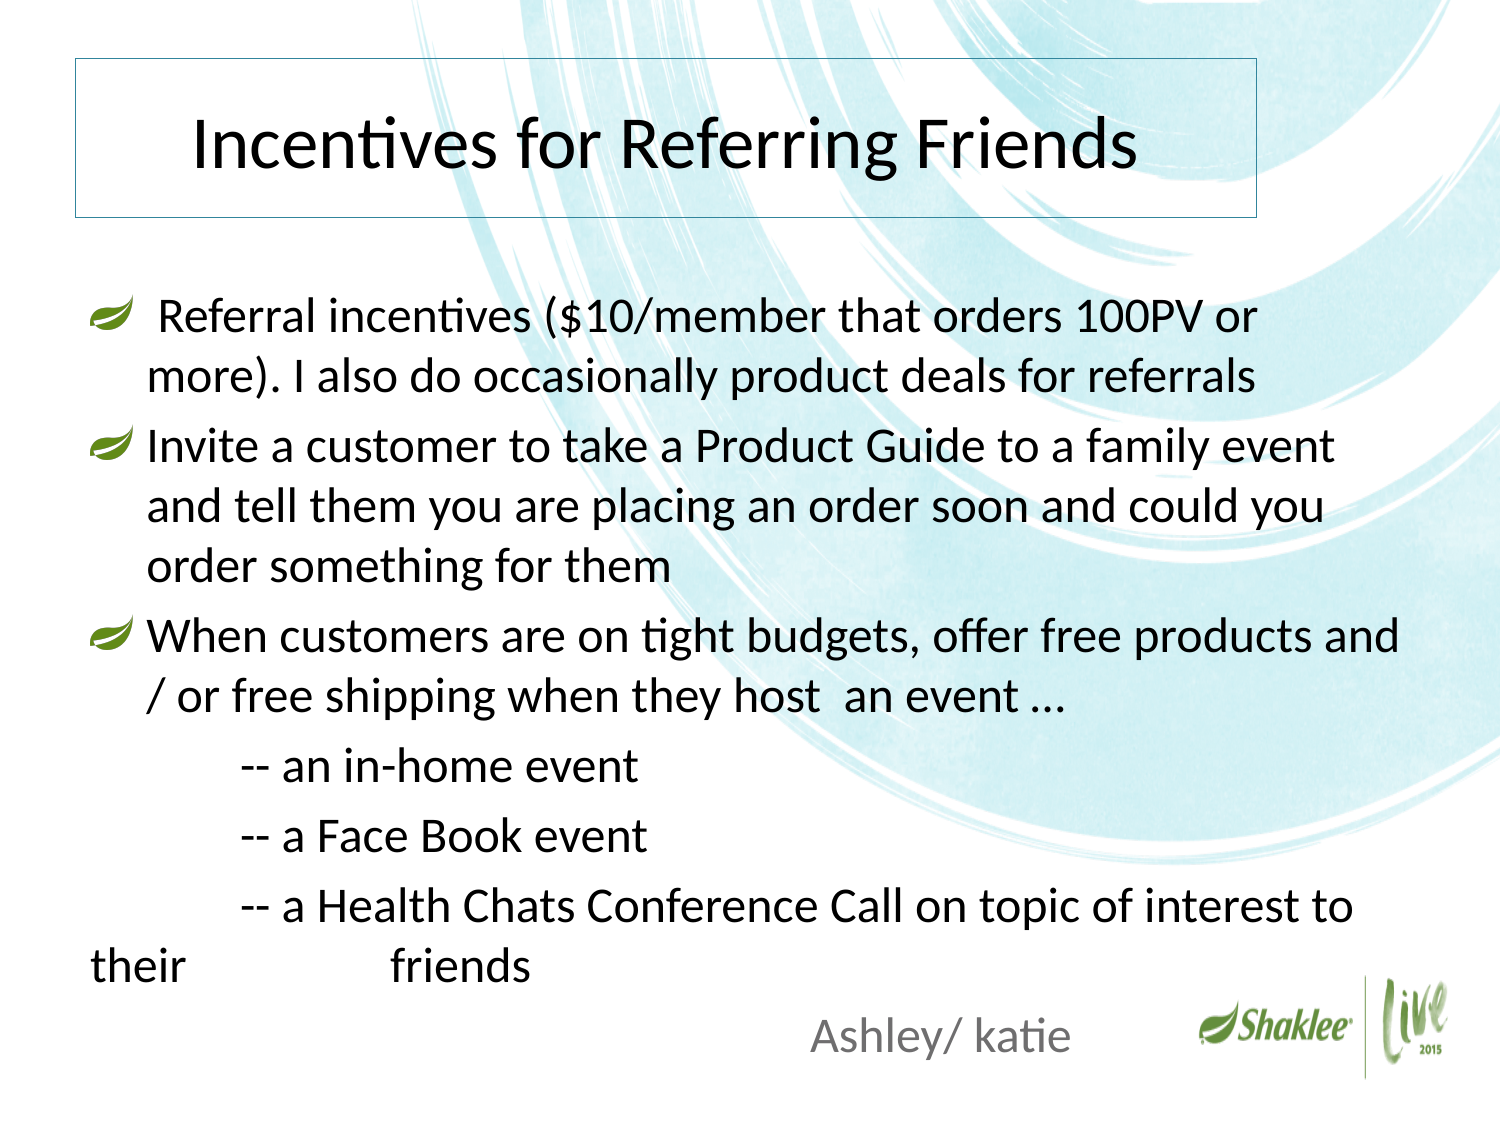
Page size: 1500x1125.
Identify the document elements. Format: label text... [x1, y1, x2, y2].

list Referral incentives ($10/member that orders 100PV or more). I also do occasionally product deals for referrals Invite a customer to take a Product Guide to a family event and tell them you are placing an order soon and could you order something for them When customers are on tight budgets, offer free products and / or free shipping when they host an event … -- an in-home event -- a Face Book event -- a Health Chats Conference Call on topic of interest to their friends Ashley/ katie [75, 274, 1425, 1071]
picture [0, 0, 1500, 1125]
title Incentives for Referring Friends [75, 58, 1257, 218]
